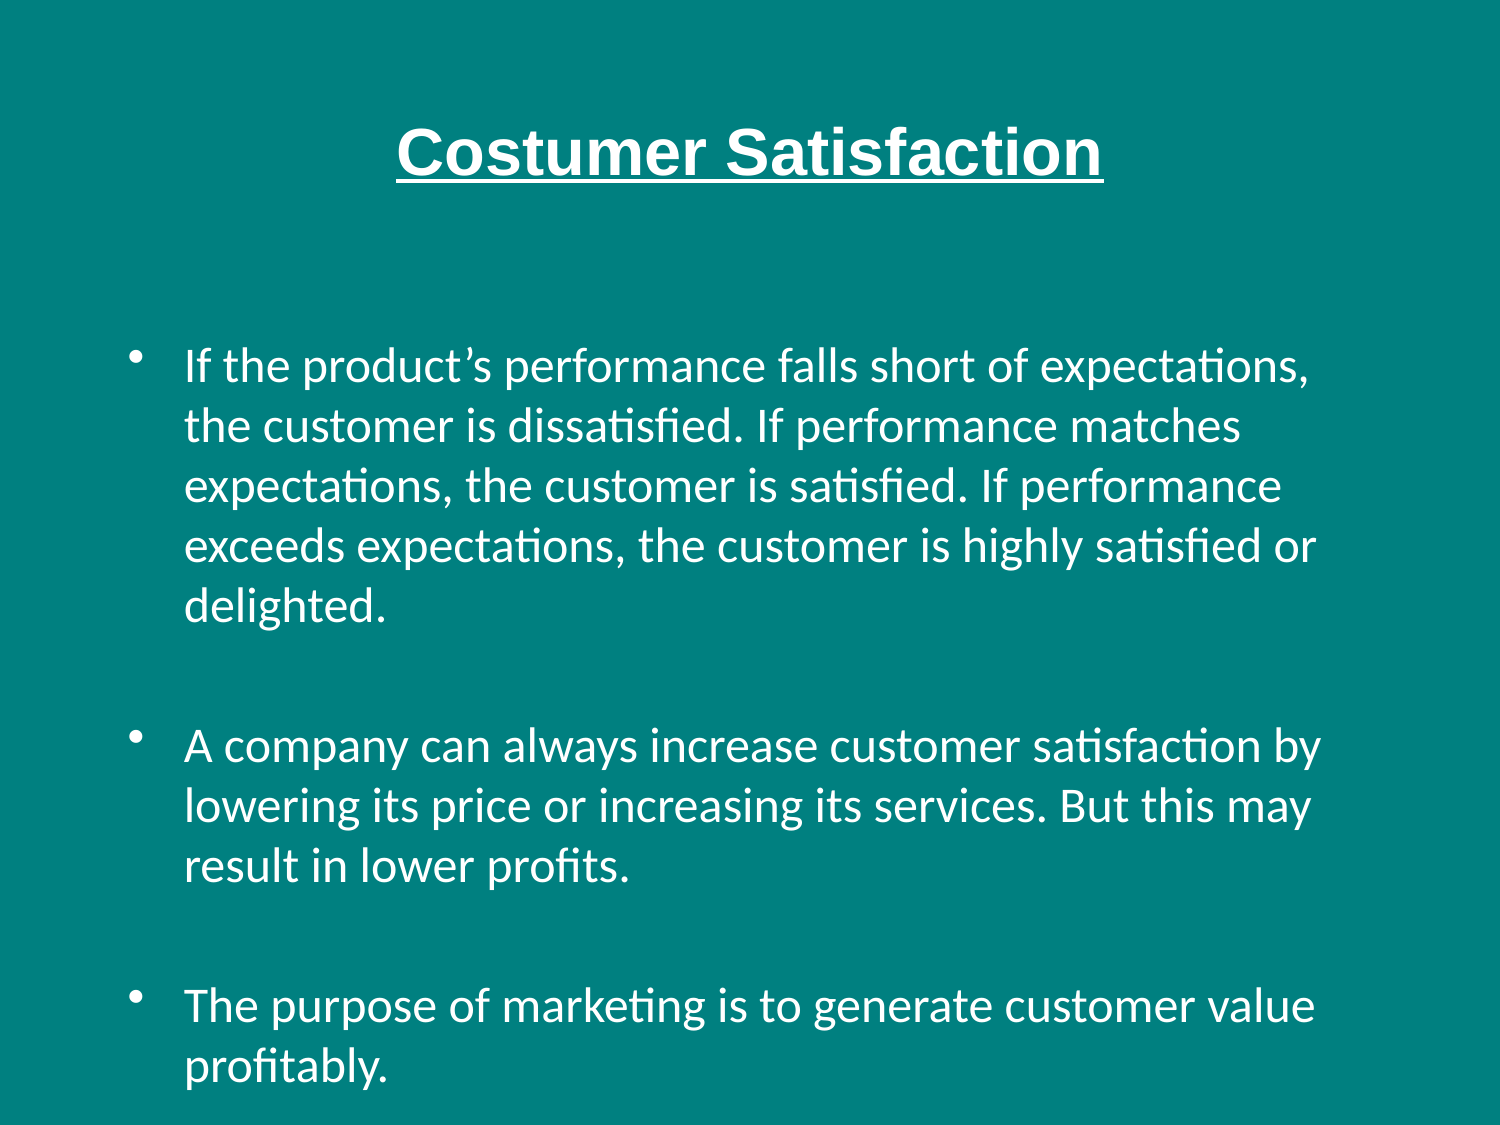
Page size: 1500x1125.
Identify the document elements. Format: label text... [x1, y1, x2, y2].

list If the product’s performance falls short of expectations, the customer is dissatisfied. If performance matches expectations, the customer is satisfied. If performance exceeds expectations, the customer is highly satisfied or delighted. A company can always increase customer satisfaction by lowering its price or increasing its services. But this may result in lower profits. The purpose of marketing is to generate customer value profitably. [112, 324, 1388, 1001]
title Costumer Satisfaction [112, 99, 1388, 288]
